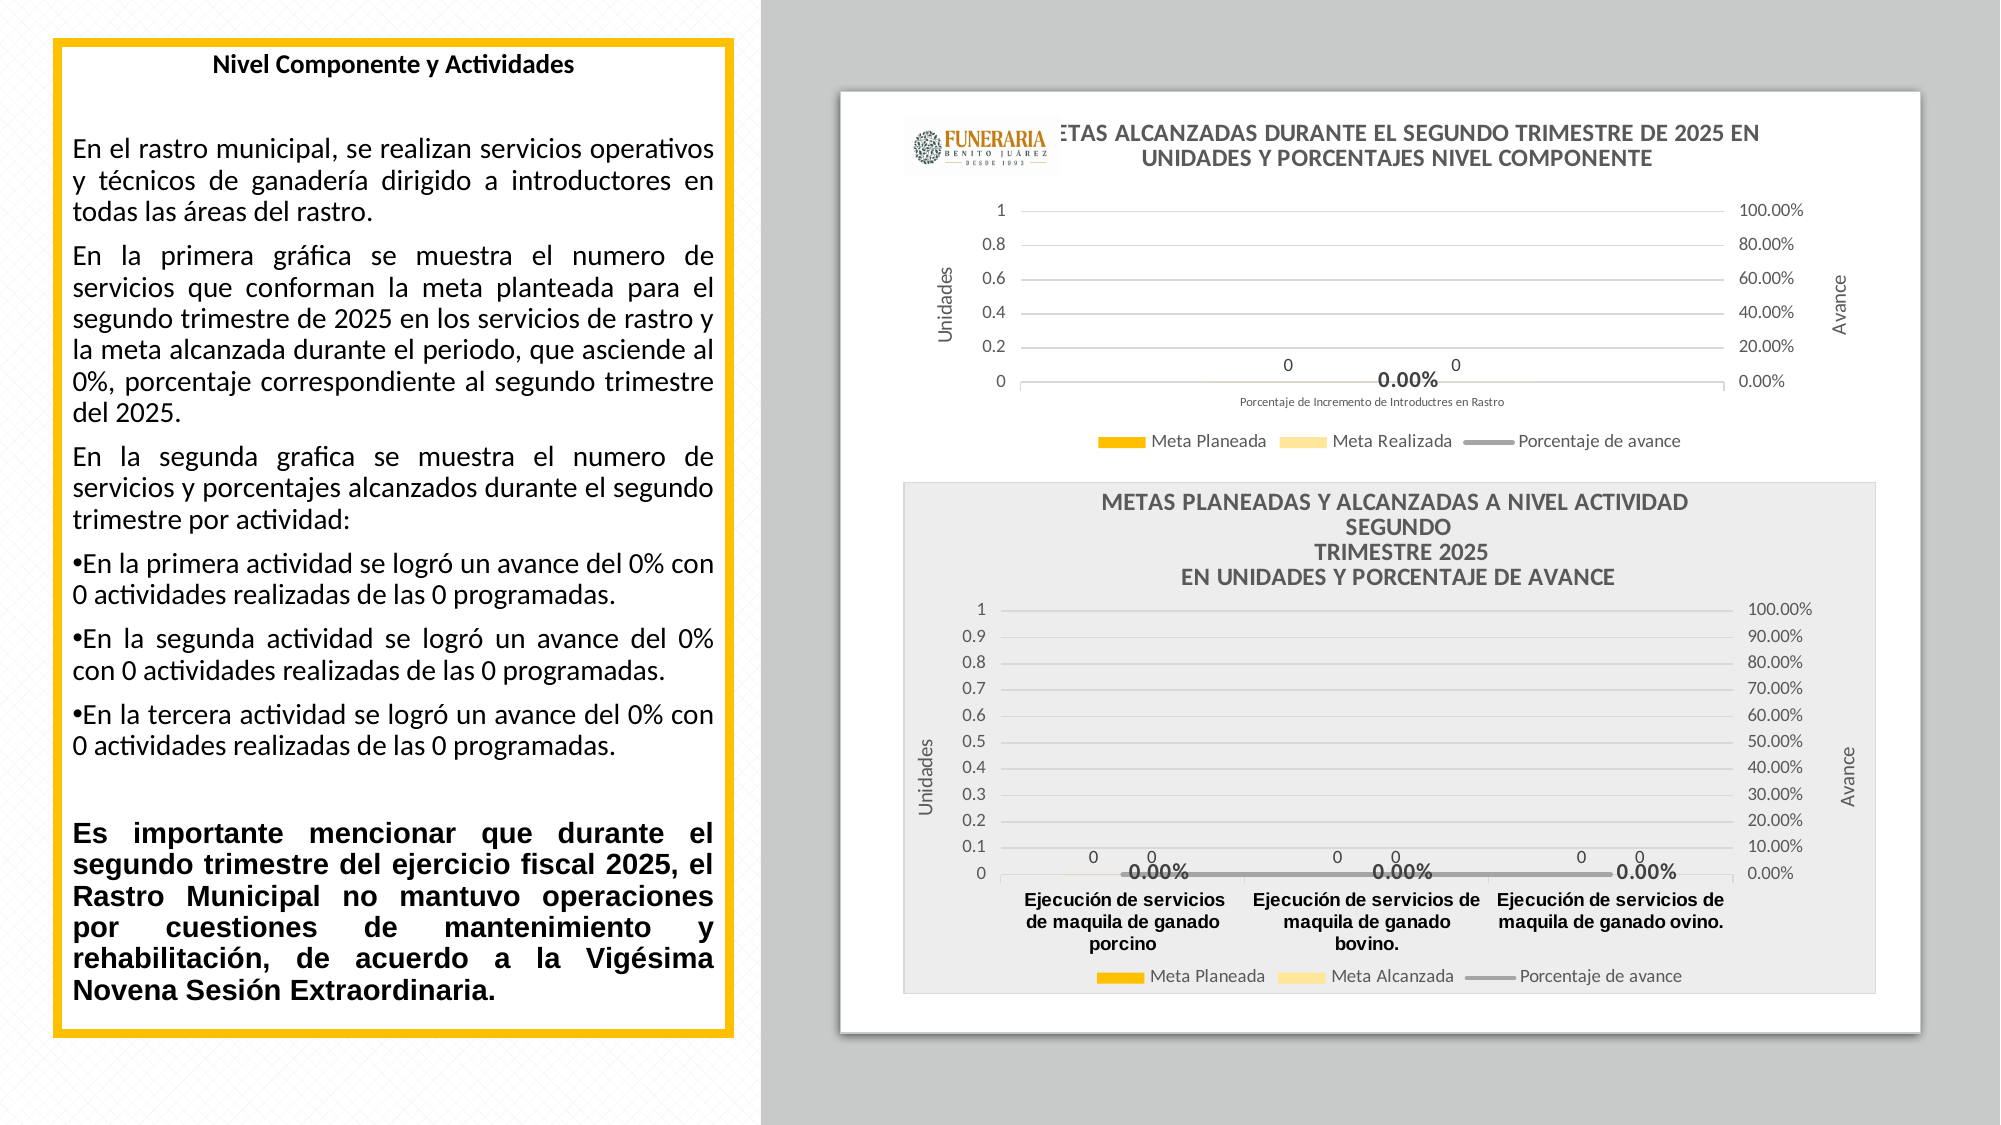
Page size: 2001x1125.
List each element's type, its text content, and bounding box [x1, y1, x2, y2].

text_box Nivel Componente y Actividades En el rastro municipal, se realizan servicios operativos y técnicos de ganadería dirigido a introductores en todas las áreas del rastro. En la primera gráfica se muestra el numero de servicios que conforman la meta planteada para el segundo trimestre de 2025 en los servicios de rastro y la meta alcanzada durante el periodo, que asciende al 0%, porcentaje correspondiente al segundo trimestre del 2025. En la segunda grafica se muestra el numero de servicios y porcentajes alcanzados durante el segundo trimestre por actividad: En la primera actividad se logró un avance del 0% con 0 actividades realizadas de las 0 programadas. En la segunda actividad se logró un avance del 0% con 0 actividades realizadas de las 0 programadas. En la tercera actividad se logró un avance del 0% con 0 actividades realizadas de las 0 programadas. Es importante mencionar que durante el segundo trimestre del ejercicio fiscal 2025, el Rastro Municipal no mantuvo operaciones por cuestiones de mantenimiento y rehabilitación, de acuerdo a la Vigésima Novena Sesión Extraordinaria. [56, 42, 731, 1035]
text_box [760, 0, 2000, 1125]
chart [903, 115, 1877, 459]
chart [903, 481, 1877, 995]
text_box [839, 90, 1922, 1034]
